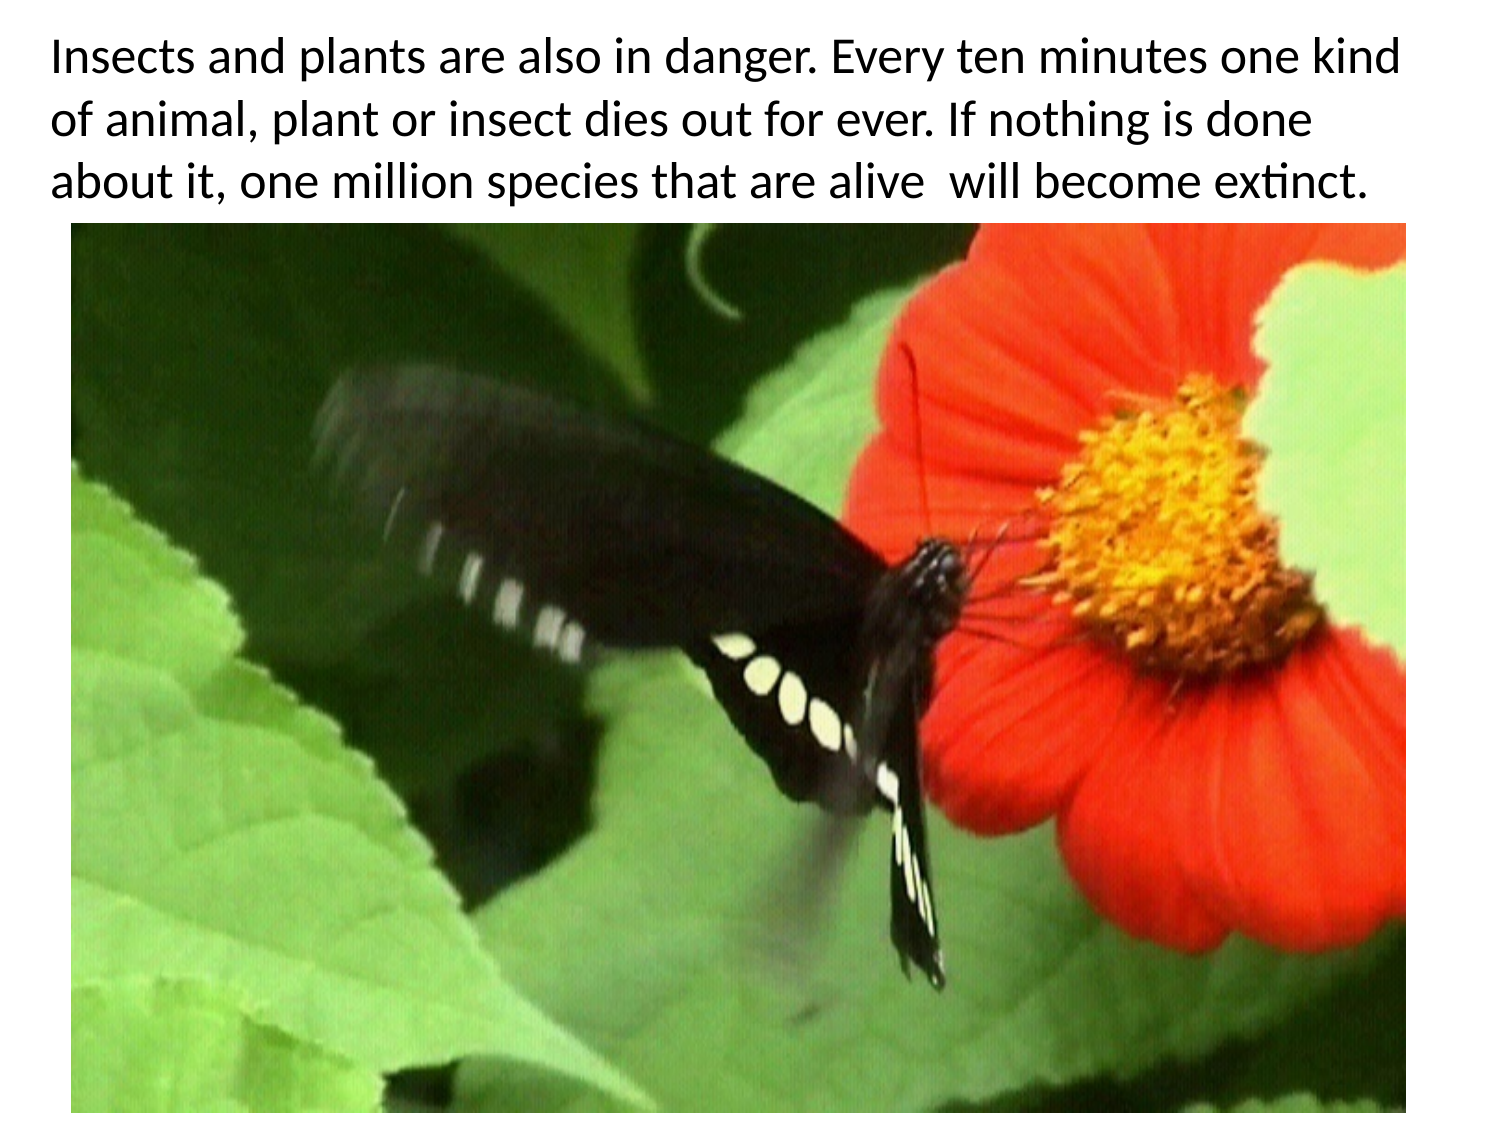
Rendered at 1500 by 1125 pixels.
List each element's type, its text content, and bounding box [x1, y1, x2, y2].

title Insects and plants are also in danger. Every ten minutes one kind of animal, plant or insect dies out for ever. If nothing is done about it, one million species that are alive will become extinct. [35, 0, 1432, 293]
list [70, 222, 1407, 1114]
